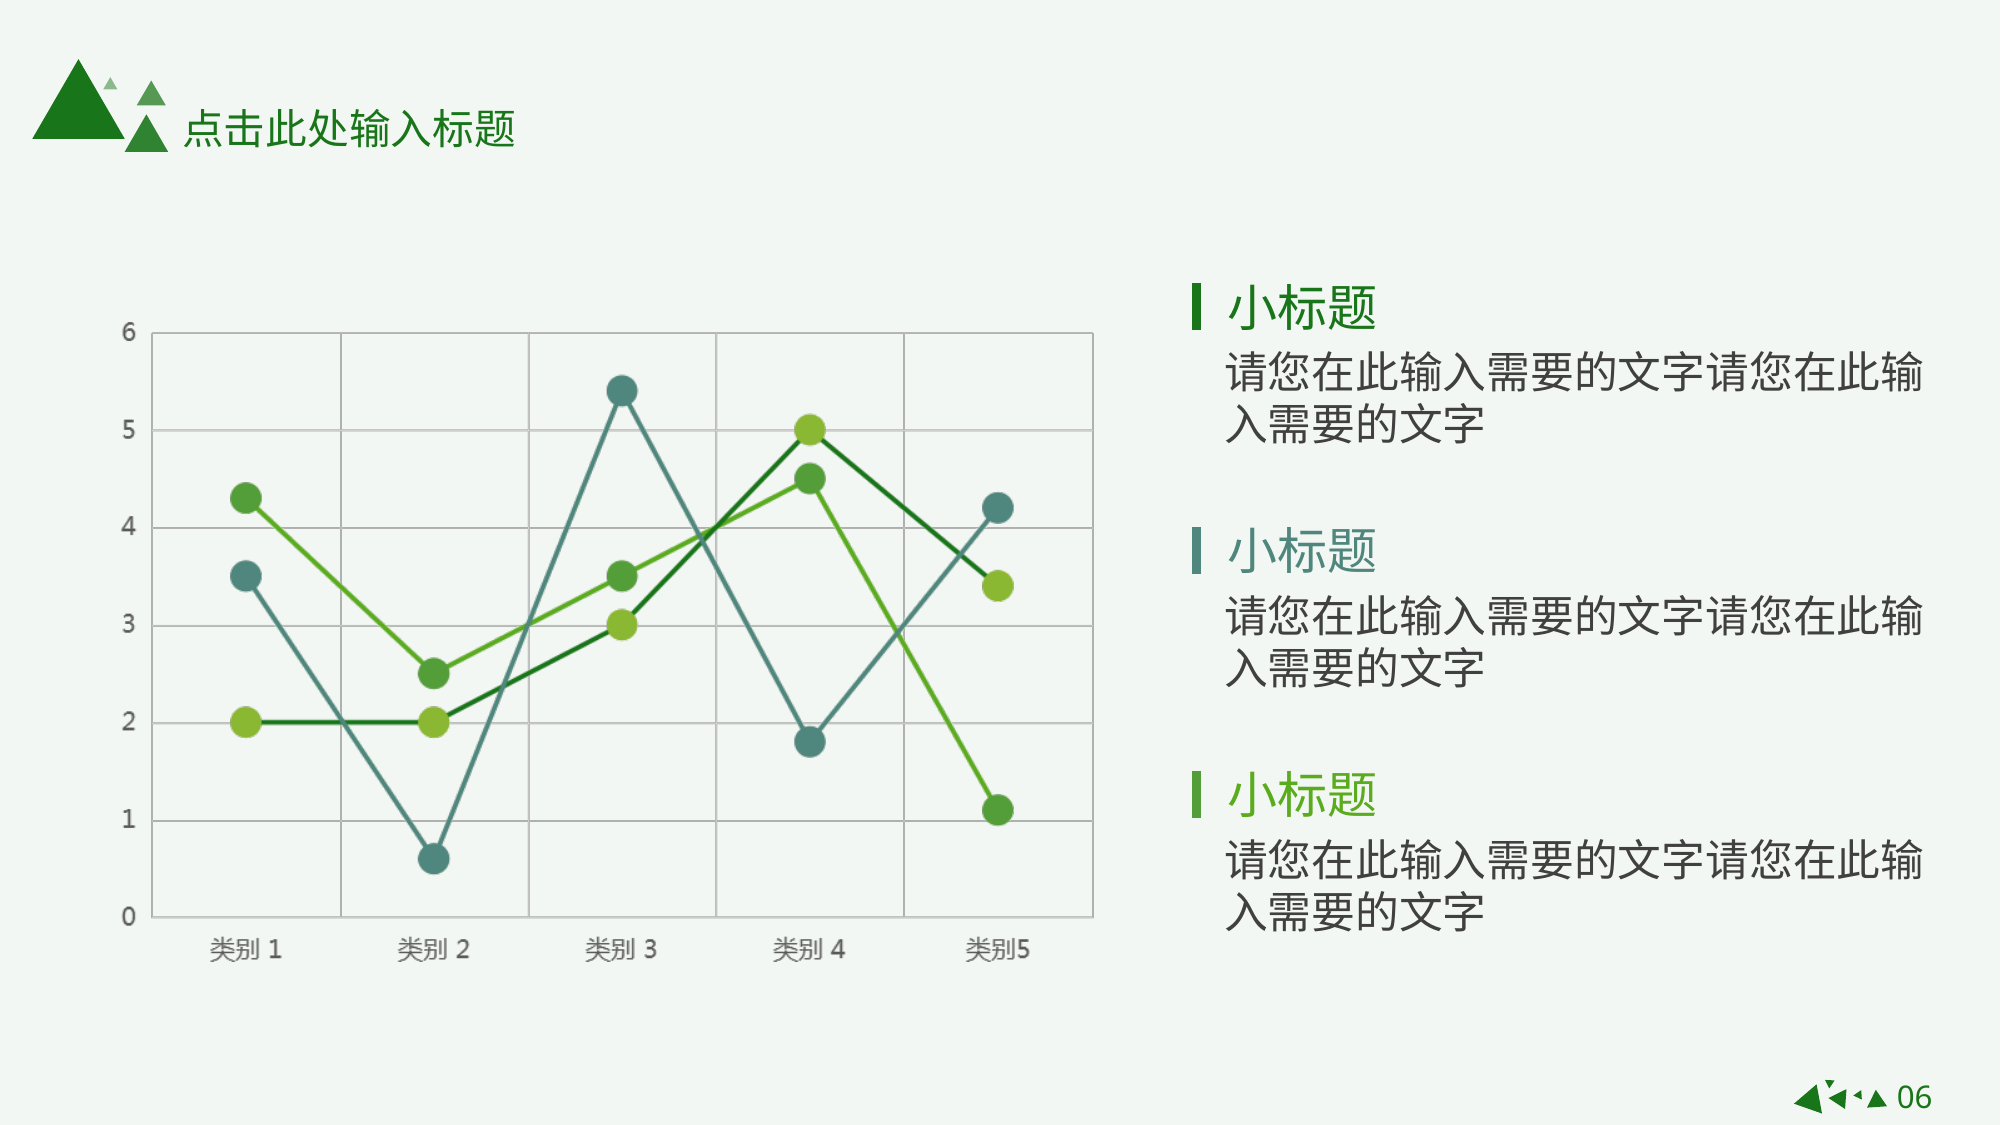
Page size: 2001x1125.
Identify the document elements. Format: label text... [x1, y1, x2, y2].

text_box [124, 114, 169, 152]
text_box 小标题 [1212, 512, 1972, 588]
text_box [1793, 1084, 1823, 1114]
text_box [103, 77, 118, 90]
text_box 小标题 [1212, 756, 1972, 831]
text_box 小标题 [1212, 268, 1972, 344]
text_box [1825, 1079, 1835, 1089]
text_box [32, 59, 125, 139]
text_box [136, 80, 166, 106]
text_box 请您在此输入需要的文字请您在此输入需要的文字 [1209, 824, 1969, 945]
text_box 06 [1864, 1070, 1966, 1123]
text_box [1853, 1090, 1862, 1100]
text_box 点击此处输入标题 [167, 95, 531, 160]
text_box [1828, 1089, 1847, 1109]
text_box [104, 306, 1115, 983]
text_box 请您在此输入需要的文字请您在此输入需要的文字 [1209, 336, 1969, 457]
text_box 请您在此输入需要的文字请您在此输入需要的文字 [1209, 581, 1969, 701]
